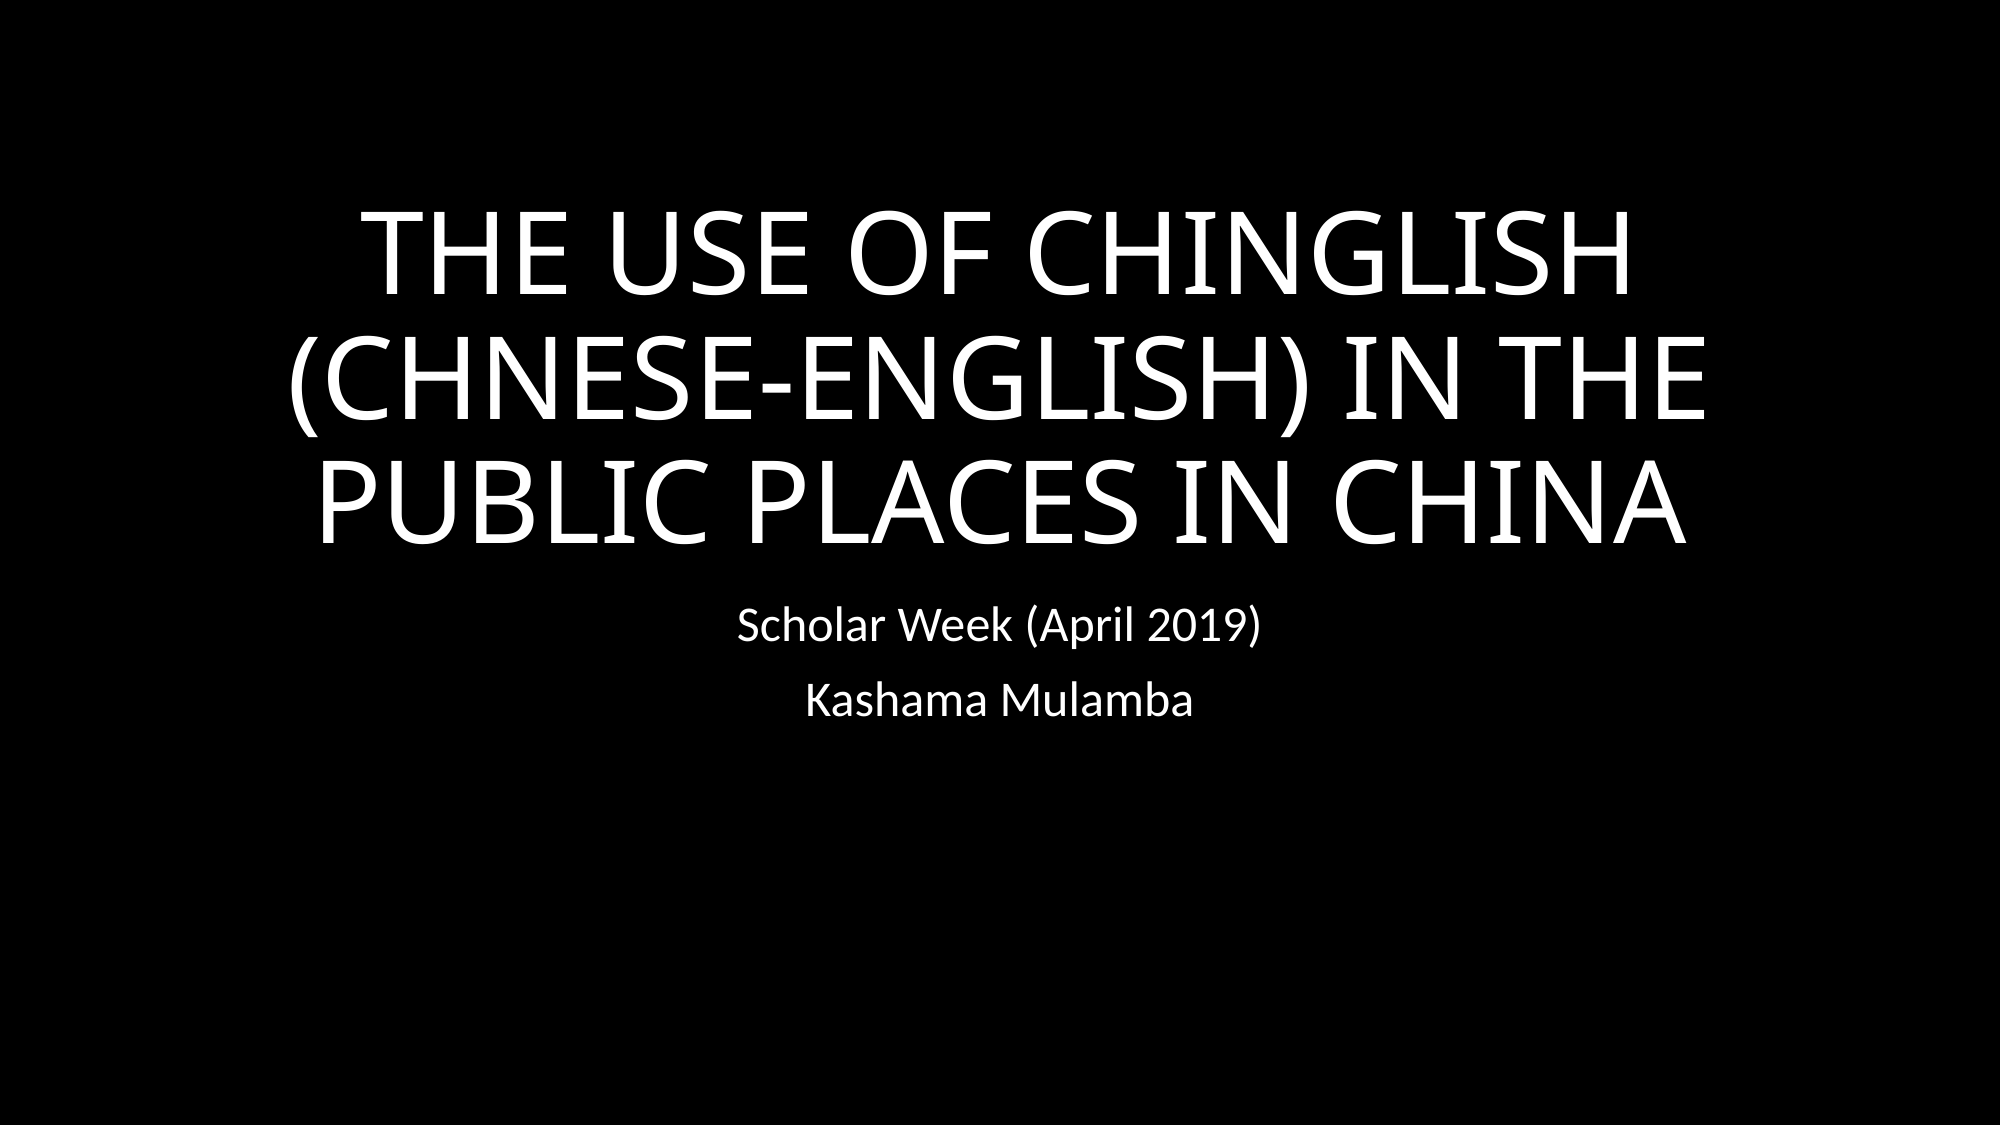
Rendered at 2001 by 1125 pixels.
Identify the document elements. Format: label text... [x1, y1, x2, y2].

title THE USE OF CHINGLISH (CHNESE-ENGLISH) IN THE PUBLIC PLACES IN CHINA [249, 184, 1750, 576]
subtitle Scholar Week (April 2019) Kashama Mulamba [249, 590, 1750, 863]
